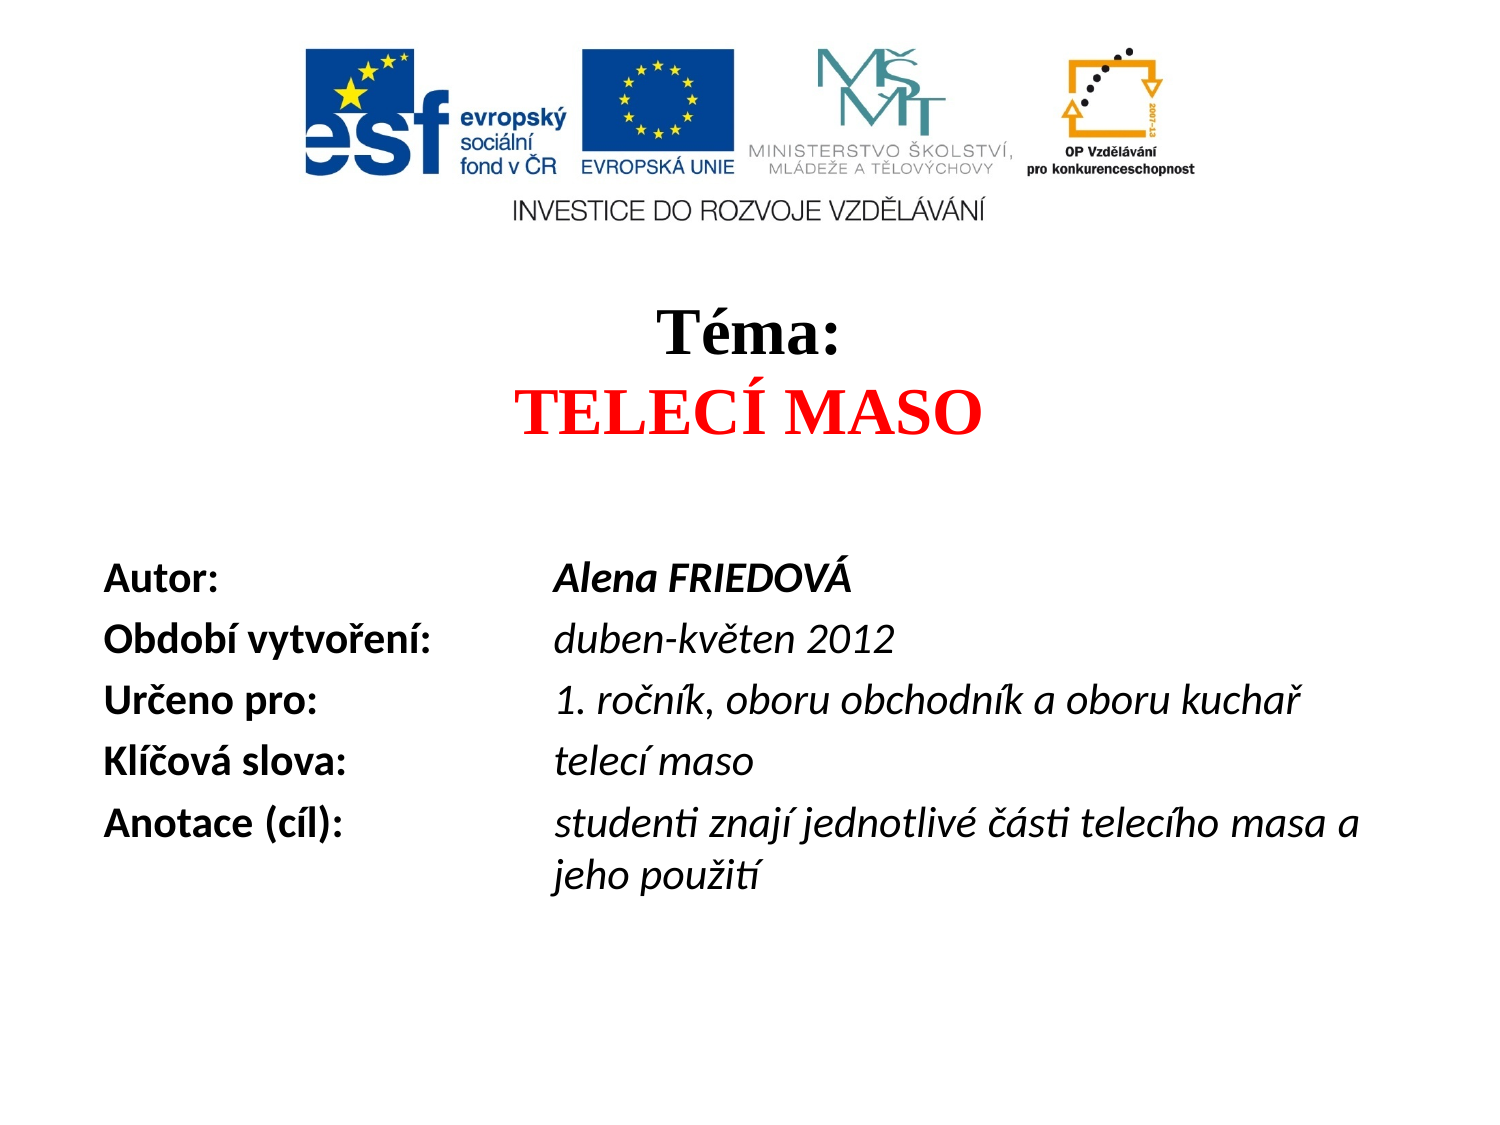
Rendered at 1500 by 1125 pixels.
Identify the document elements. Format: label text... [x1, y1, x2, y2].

subtitle Autor: Alena FRIEDOVÁ Období vytvoření: duben-květen 2012 Určeno pro: 1. ročník, oboru obchodník a oboru kuchař Klíčová slova: telecí maso Anotace (cíl): studenti znají jednotlivé části telecího masa a jeho použití [88, 479, 1376, 1024]
title Téma: TELECÍ MASO [112, 278, 1388, 457]
picture [277, 30, 1223, 238]
